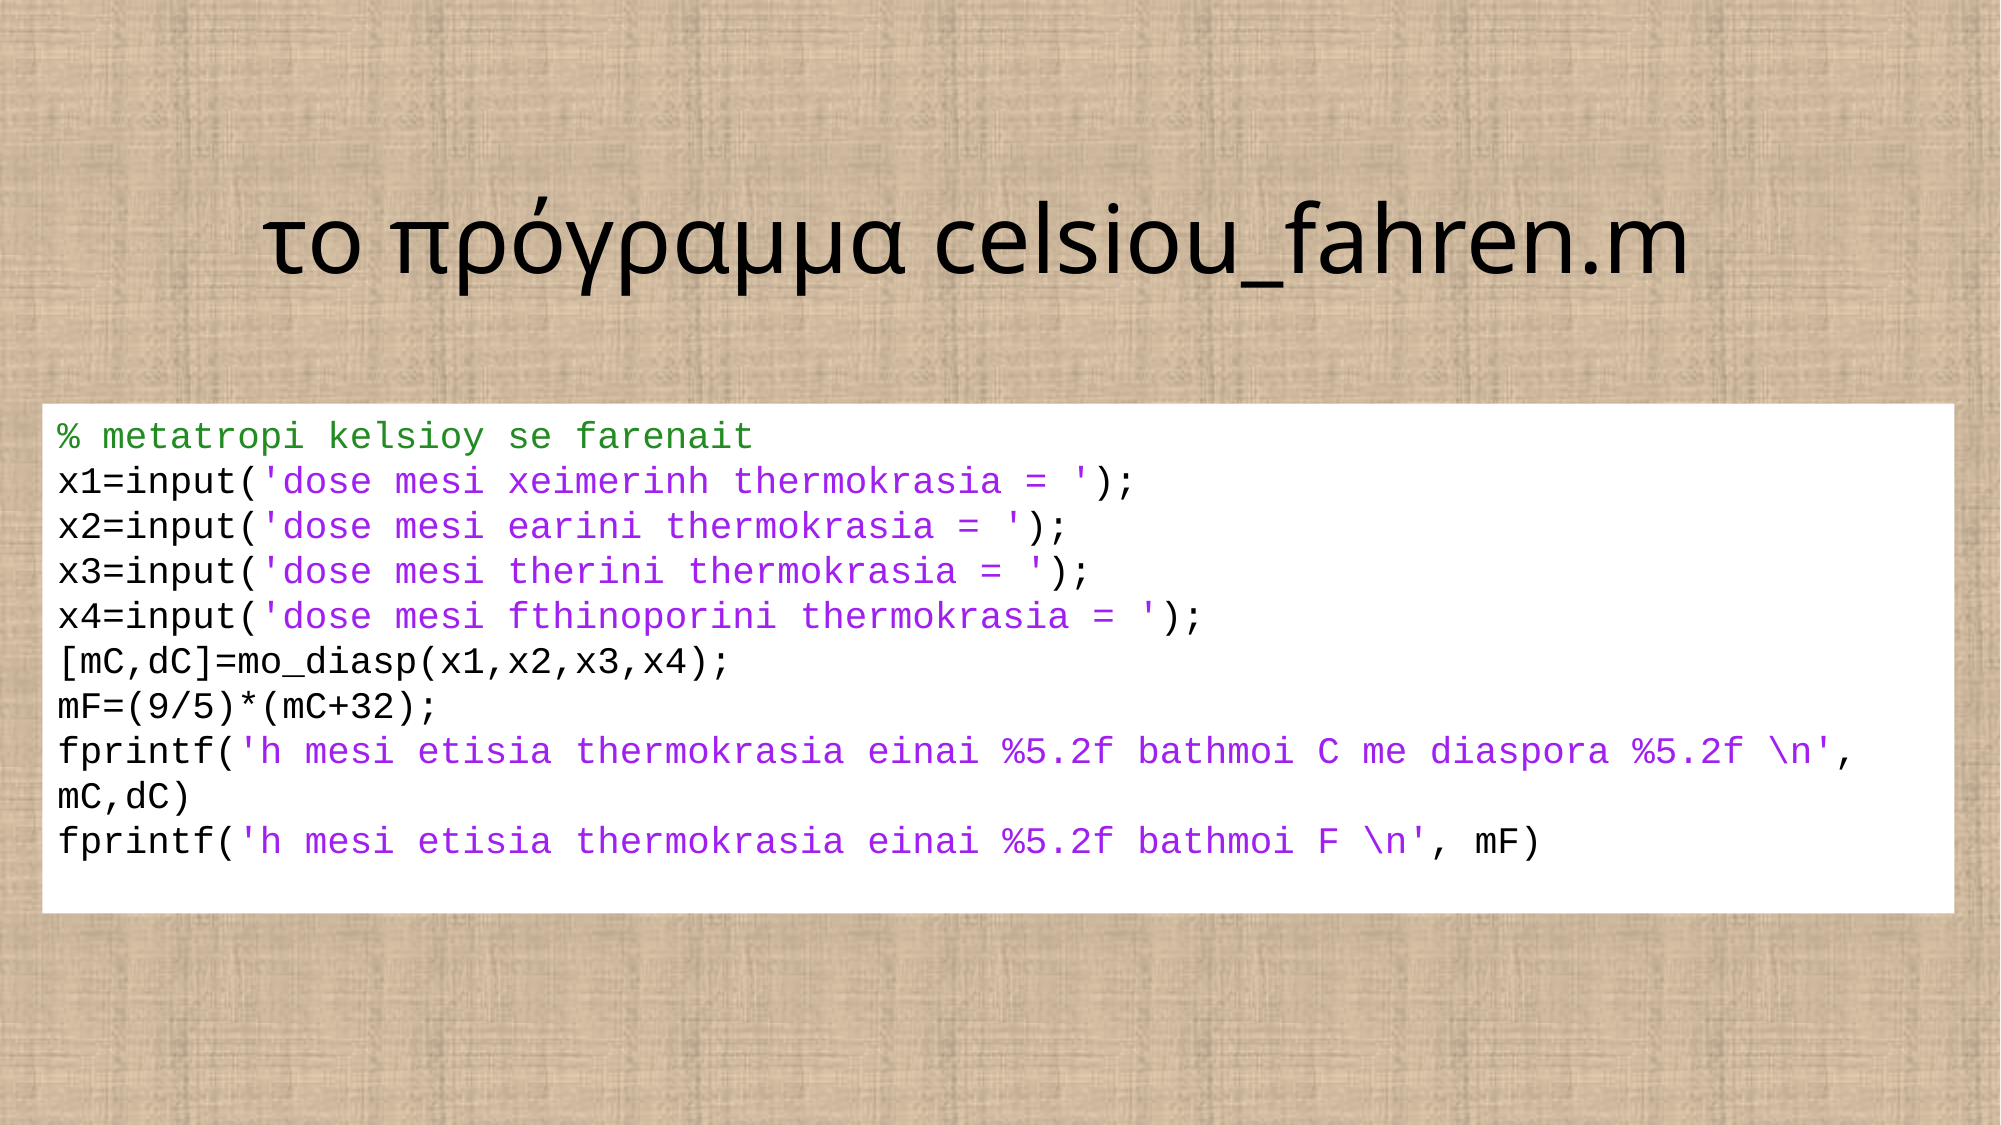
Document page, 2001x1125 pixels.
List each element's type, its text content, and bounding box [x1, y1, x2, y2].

text_box % metatropi kelsioy se farenait x1=input('dose mesi xeimerinh thermokrasia = '); x2=input('dose mesi earini thermokrasia = '); x3=input('dose mesi therini thermokrasia = '); x4=input('dose mesi fthinoporini thermokrasia = '); [mC,dC]=mo_diasp(x1,x2,x3,x4); mF=(9/5)*(mC+32); fprintf('h mesi etisia thermokrasia einai %5.2f bathmoi C me diaspora %5.2f \n', mC,dC) fprintf('h mesi etisia thermokrasia einai %5.2f bathmoi F \n', mF) [42, 403, 1955, 914]
title το πρόγραμμα celsiou_fahren.m [227, 53, 1728, 302]
